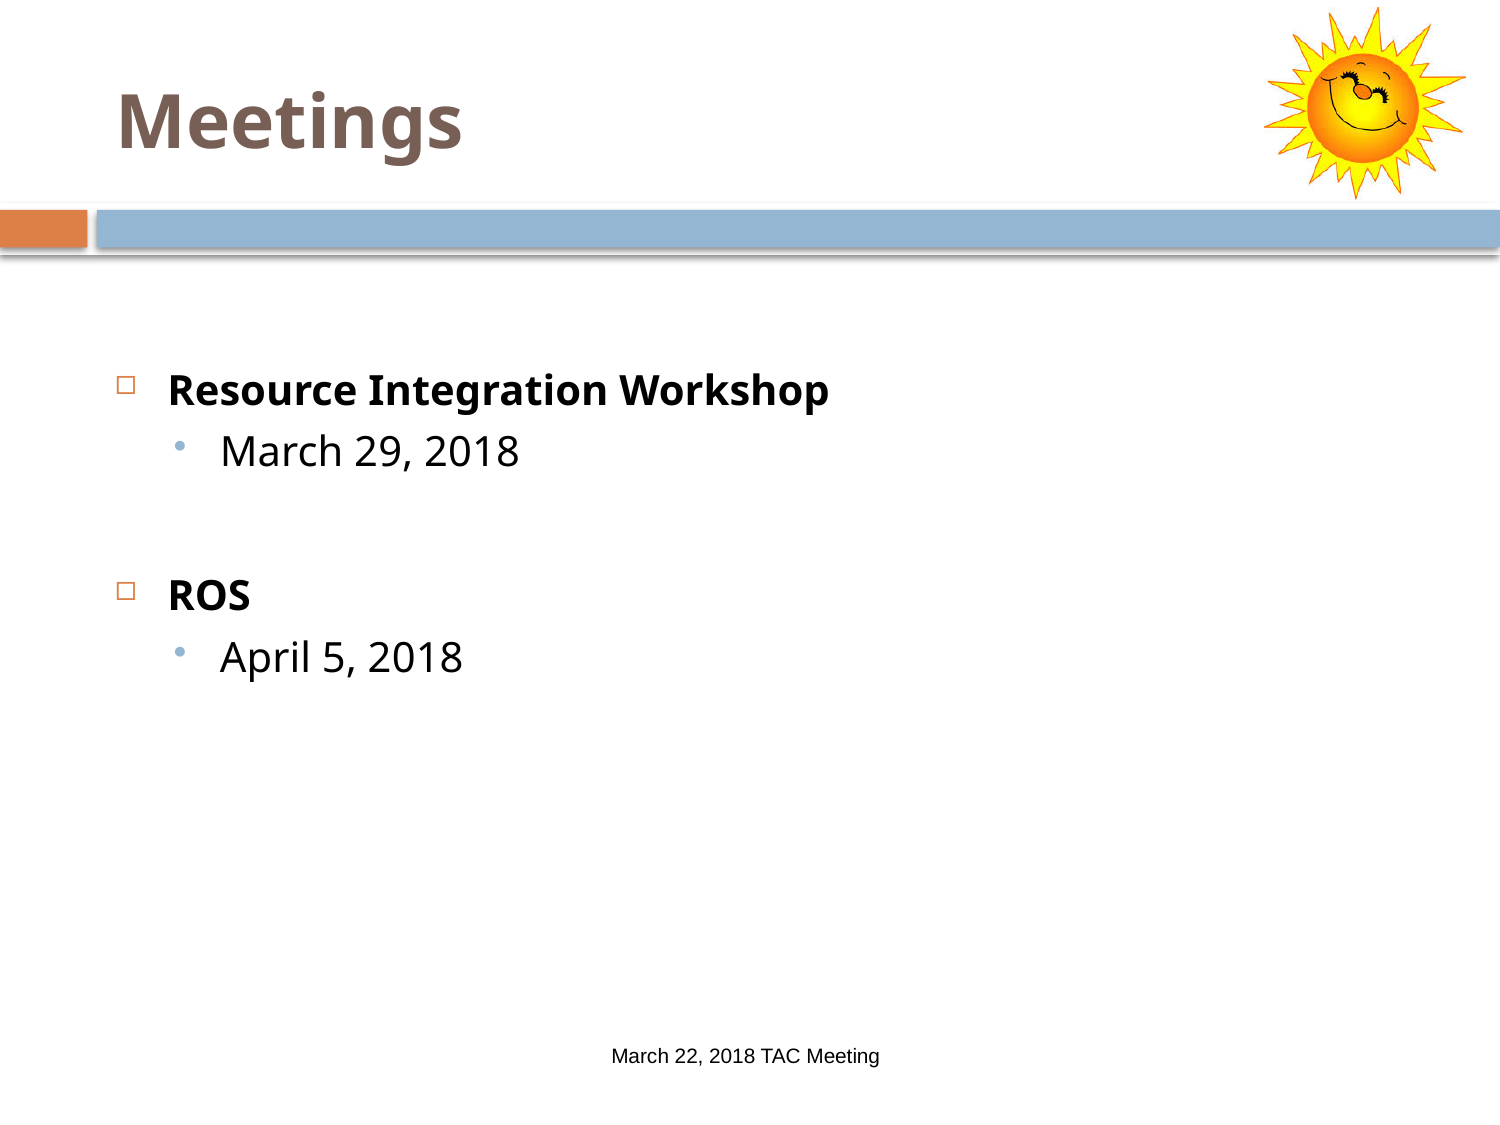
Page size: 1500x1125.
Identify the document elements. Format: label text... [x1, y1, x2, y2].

list Resource Integration Workshop March 29, 2018 ROS April 5, 2018 [99, 355, 1438, 1001]
picture [1263, 6, 1466, 201]
title Meetings [100, 37, 1257, 201]
footer March 22, 2018 TAC Meeting [99, 1025, 1392, 1085]
